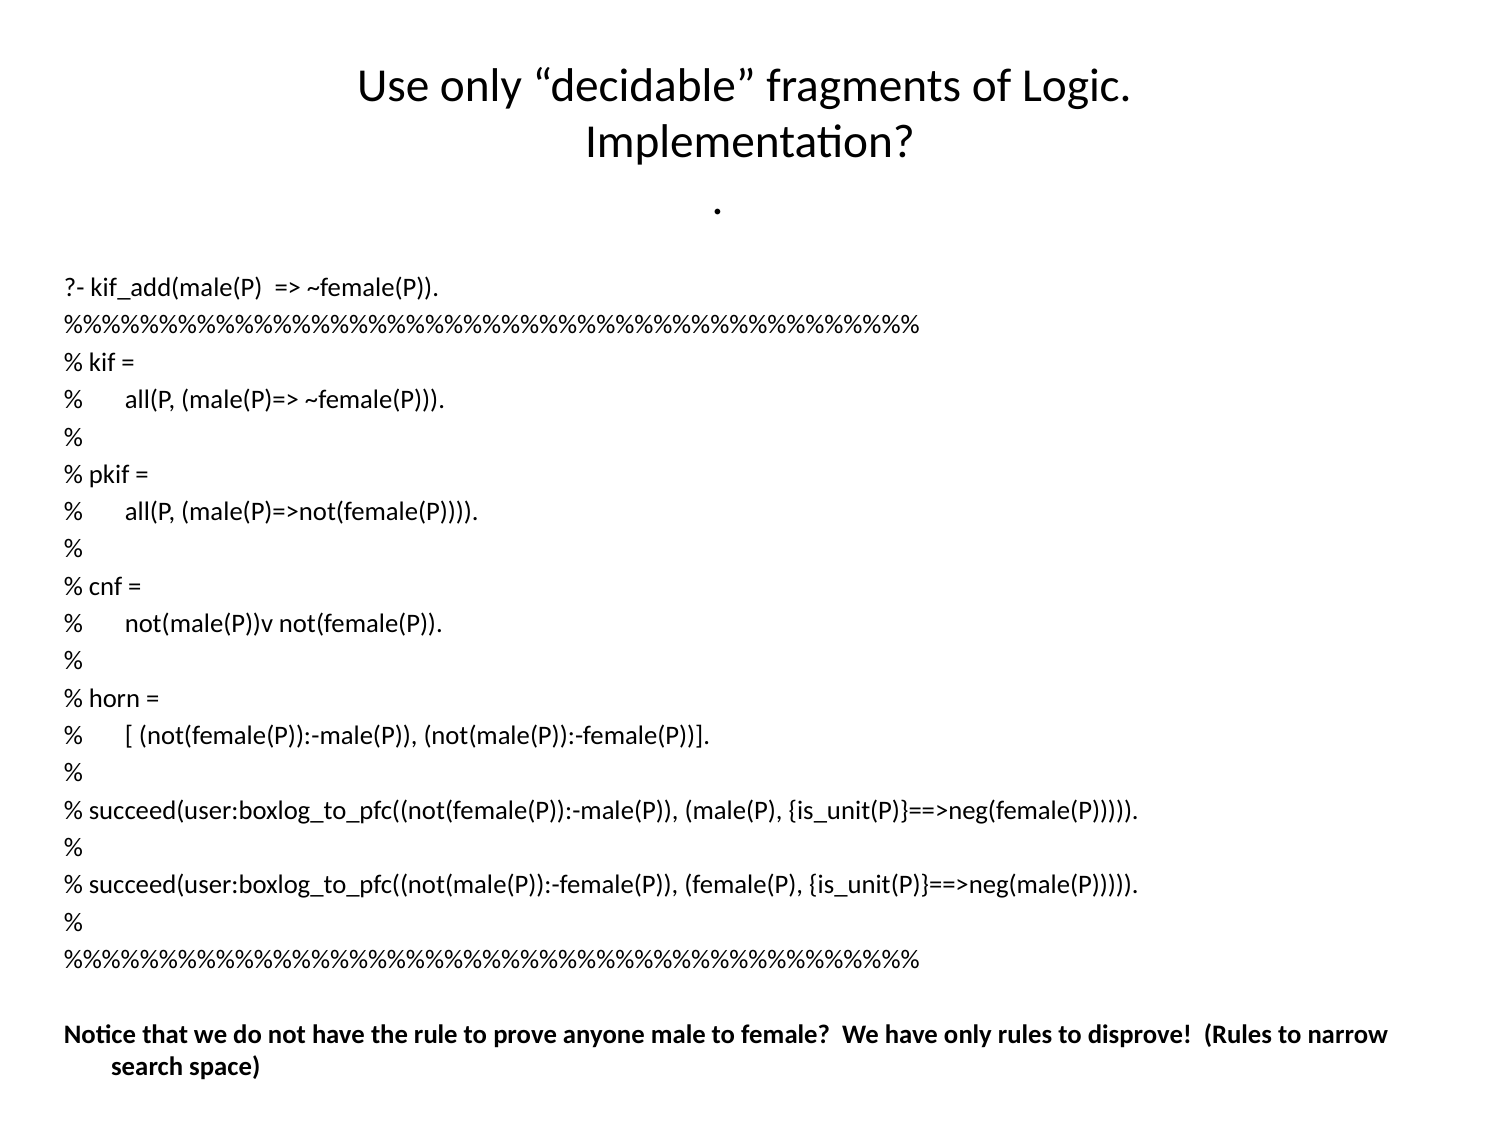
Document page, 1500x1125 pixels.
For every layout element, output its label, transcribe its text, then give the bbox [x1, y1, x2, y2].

title Use only “decidable” fragments of Logic. Implementation? . [75, 45, 1425, 233]
list ?- kif_add(male(P) => ~female(P)). %%%%%%%%%%%%%%%%%%%%%%%%%%%%%%%%%%%%%%%%%%%%% % kif = % all(P, (male(P)=> ~female(P))). % % pkif = % all(P, (male(P)=>not(female(P)))). % % cnf = % not(male(P))v not(female(P)). % % horn = % [ (not(female(P)):-male(P)), (not(male(P)):-female(P))]. % % succeed(user:boxlog_to_pfc((not(female(P)):-male(P)), (male(P), {is_unit(P)}==>neg(female(P))))). % % succeed(user:boxlog_to_pfc((not(male(P)):-female(P)), (female(P), {is_unit(P)}==>neg(male(P))))). % %%%%%%%%%%%%%%%%%%%%%%%%%%%%%%%%%%%%%%%%%%%%% Notice that we do not have the rule to prove anyone male to female? We have only rules to disprove! (Rules to narrow search space) [48, 262, 1477, 1102]
